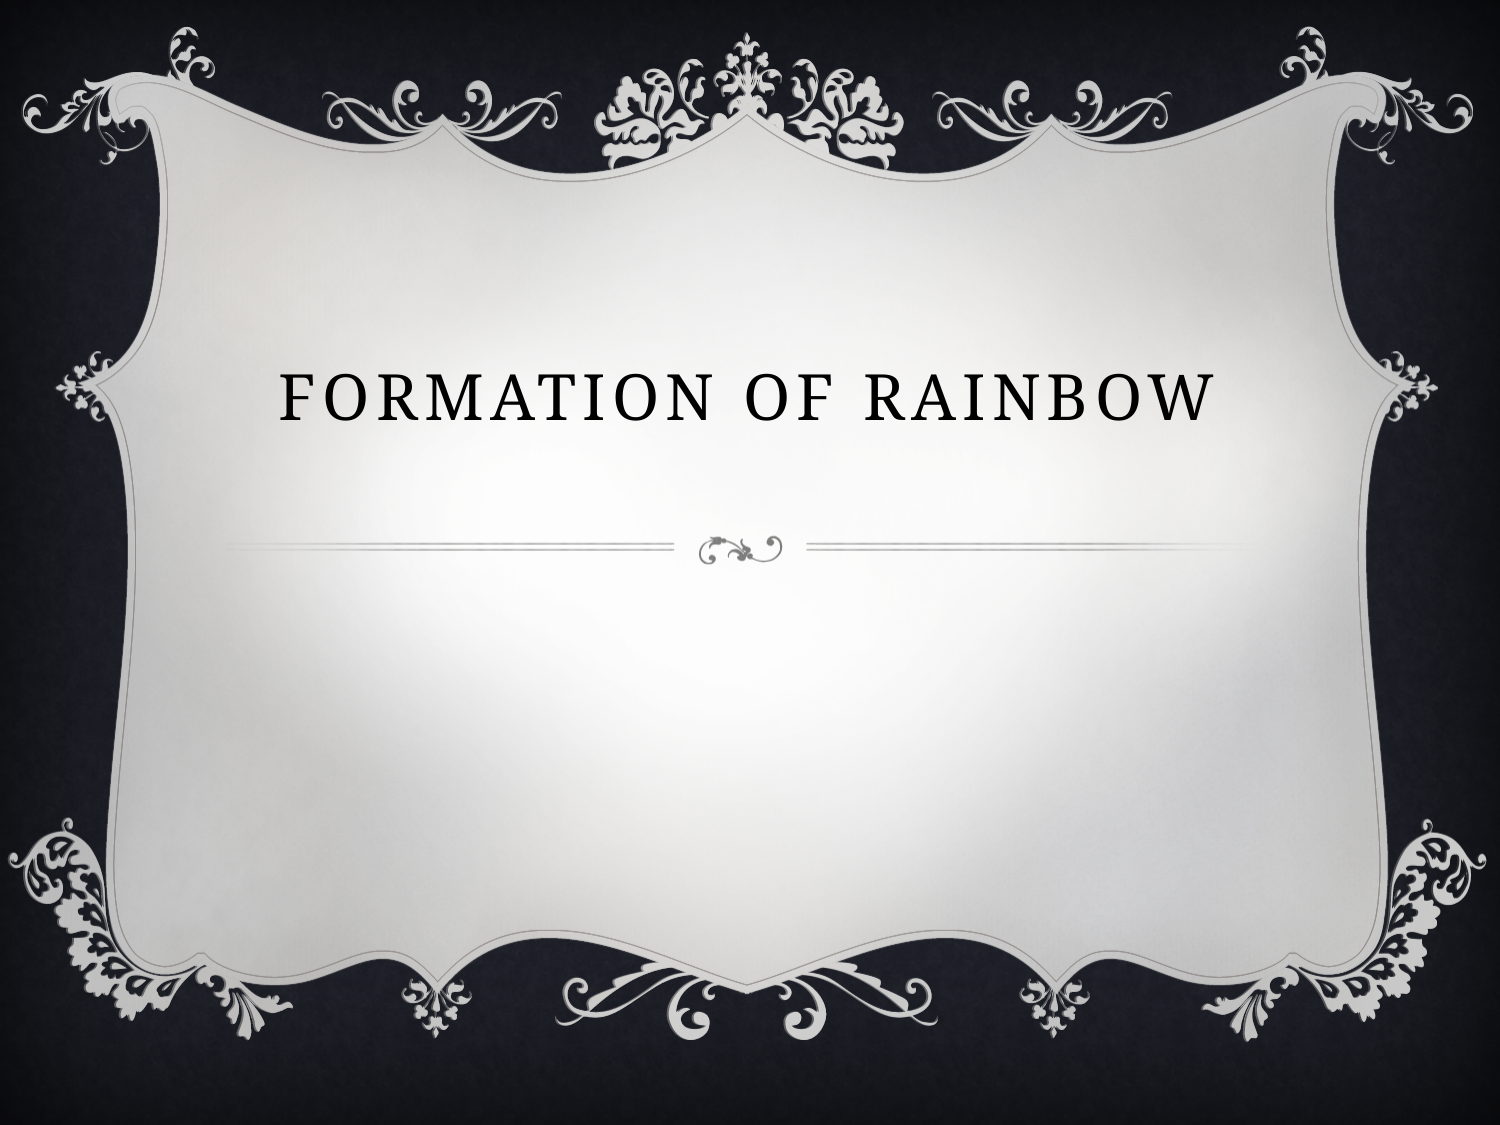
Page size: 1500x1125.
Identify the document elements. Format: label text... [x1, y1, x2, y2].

picture [0, 613, 1500, 1125]
title Formation of Rainbow [225, 305, 1275, 518]
picture [0, 0, 1500, 459]
